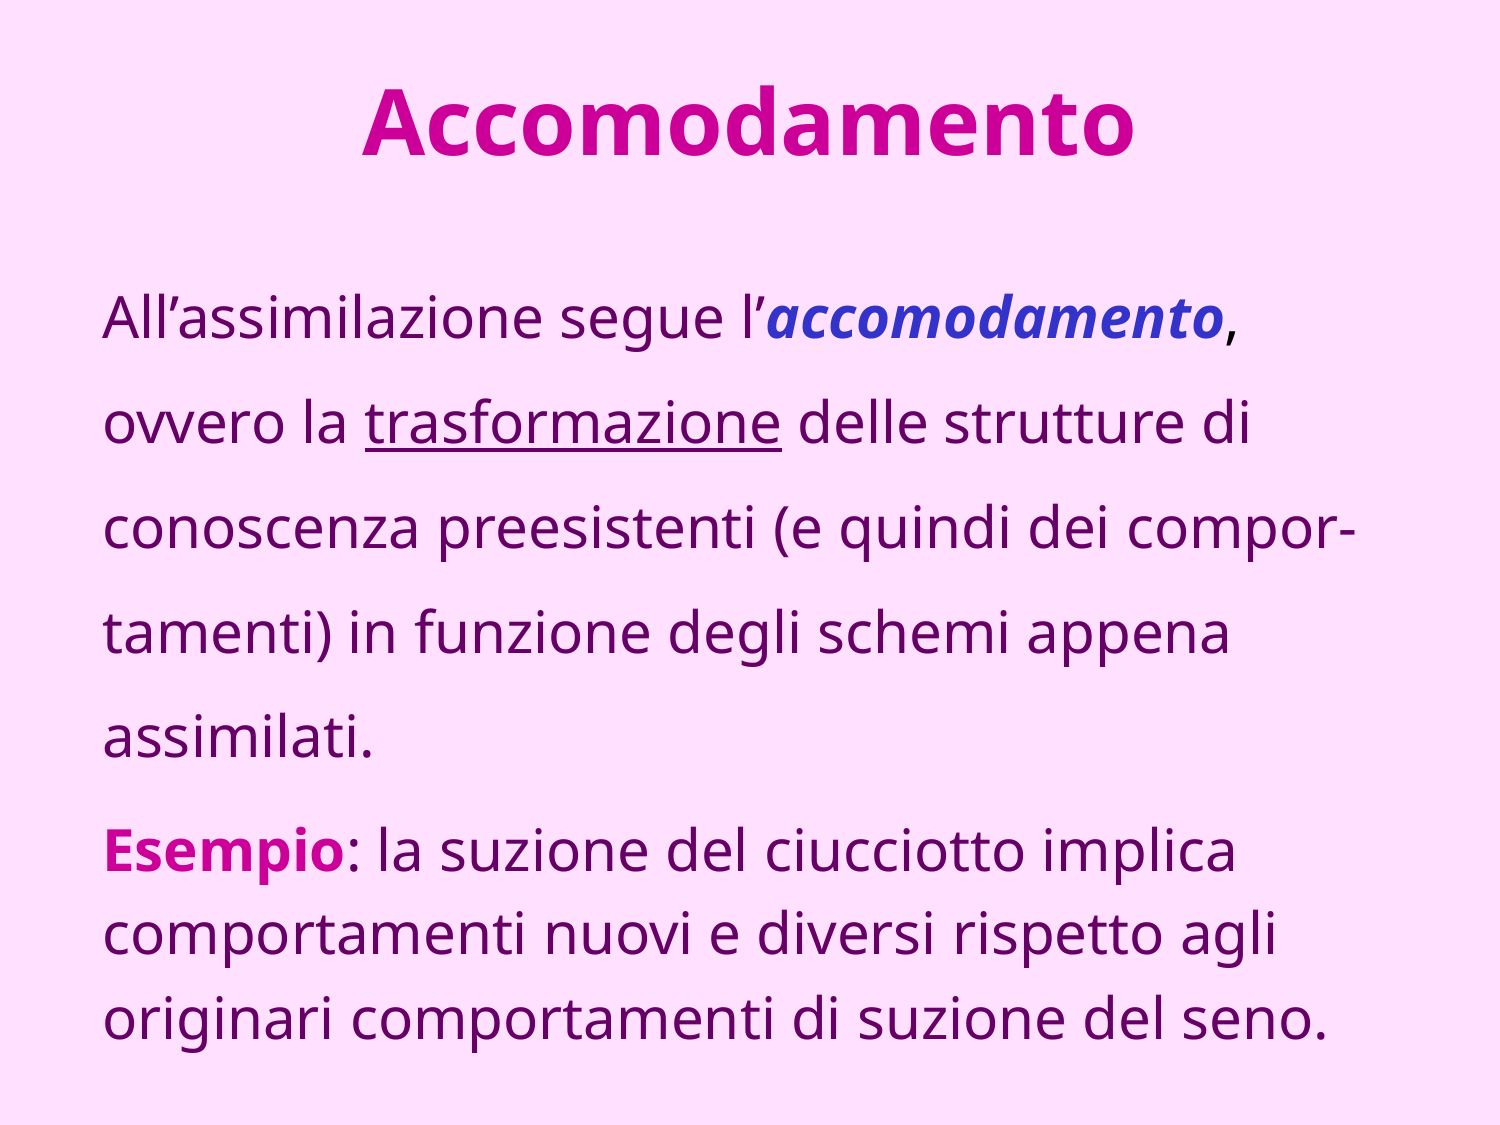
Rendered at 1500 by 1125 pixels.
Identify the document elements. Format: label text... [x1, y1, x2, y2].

title Accomodamento [112, 0, 1388, 237]
text_box All’assimilazione segue l’accomodamento, ovvero la trasformazione delle strutture di conoscenza preesistenti (e quindi dei compor-tamenti) in funzione degli schemi appena assimilati. Esempio: la suzione del ciucciotto implica comportamenti nuovi e diversi rispetto agli originari comportamenti di suzione del seno. [87, 237, 1413, 1059]
